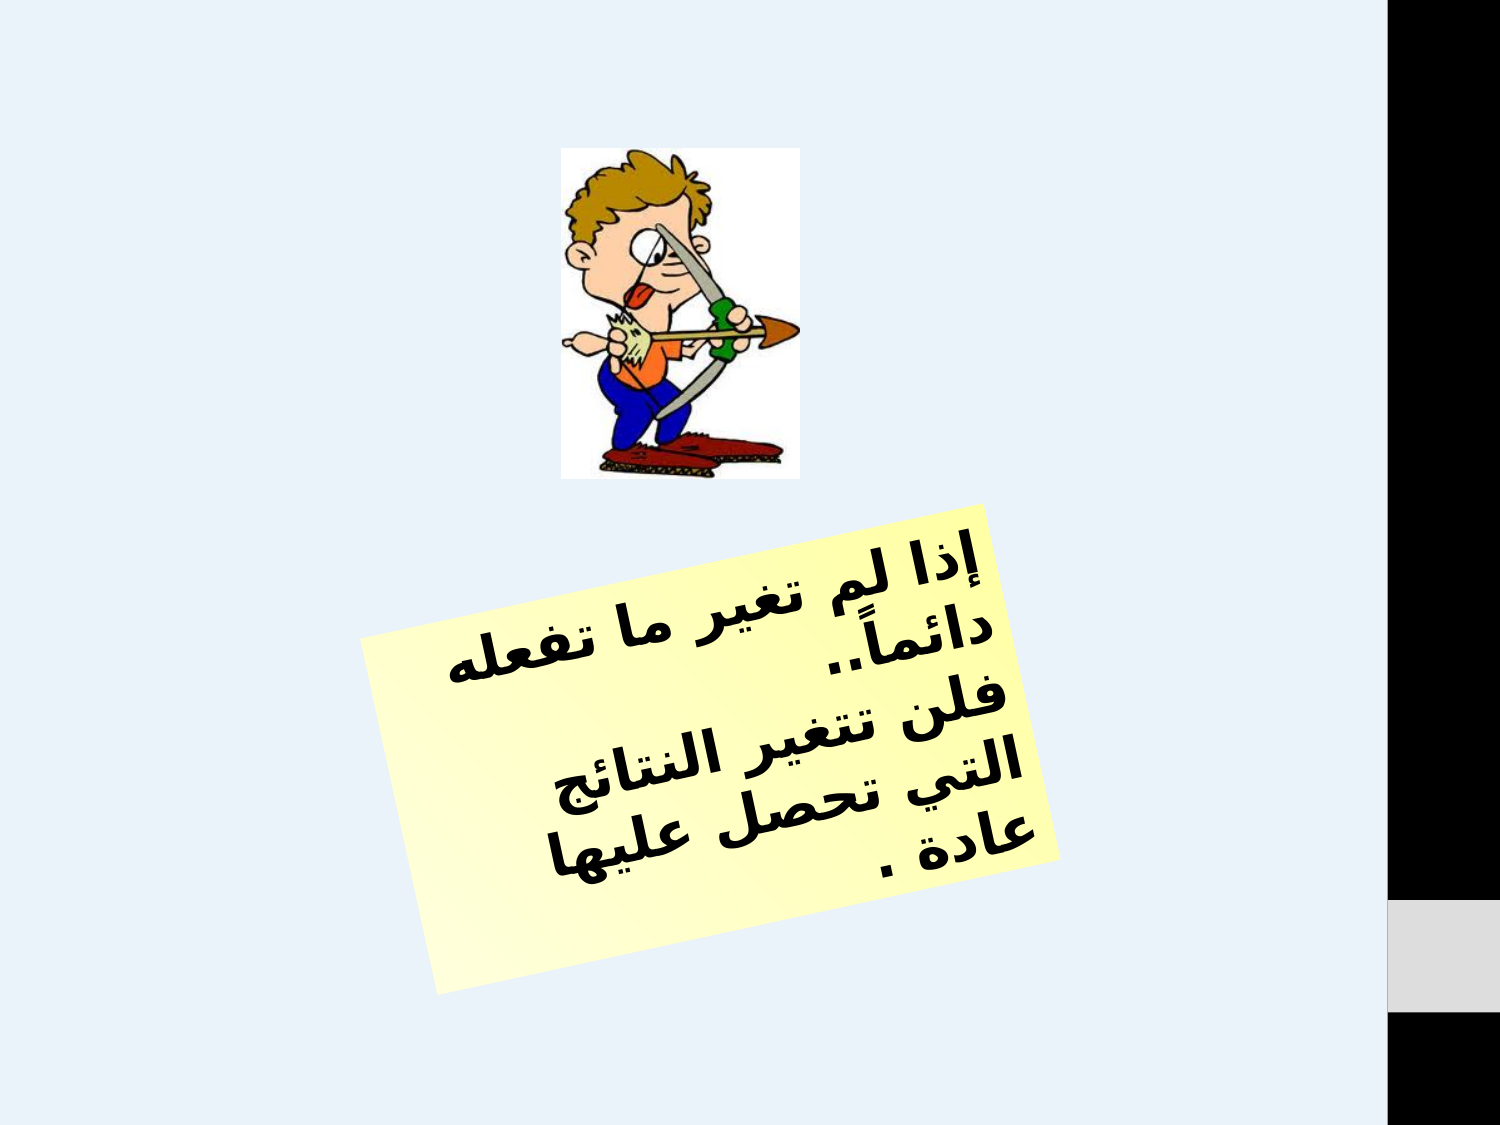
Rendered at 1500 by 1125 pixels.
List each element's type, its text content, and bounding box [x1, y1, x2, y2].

picture [560, 148, 801, 480]
text_box إذا لم تغير ما تفعله دائماً.. فلن تتغير النتائج التي تحصل عليها عادة . [360, 503, 1061, 995]
